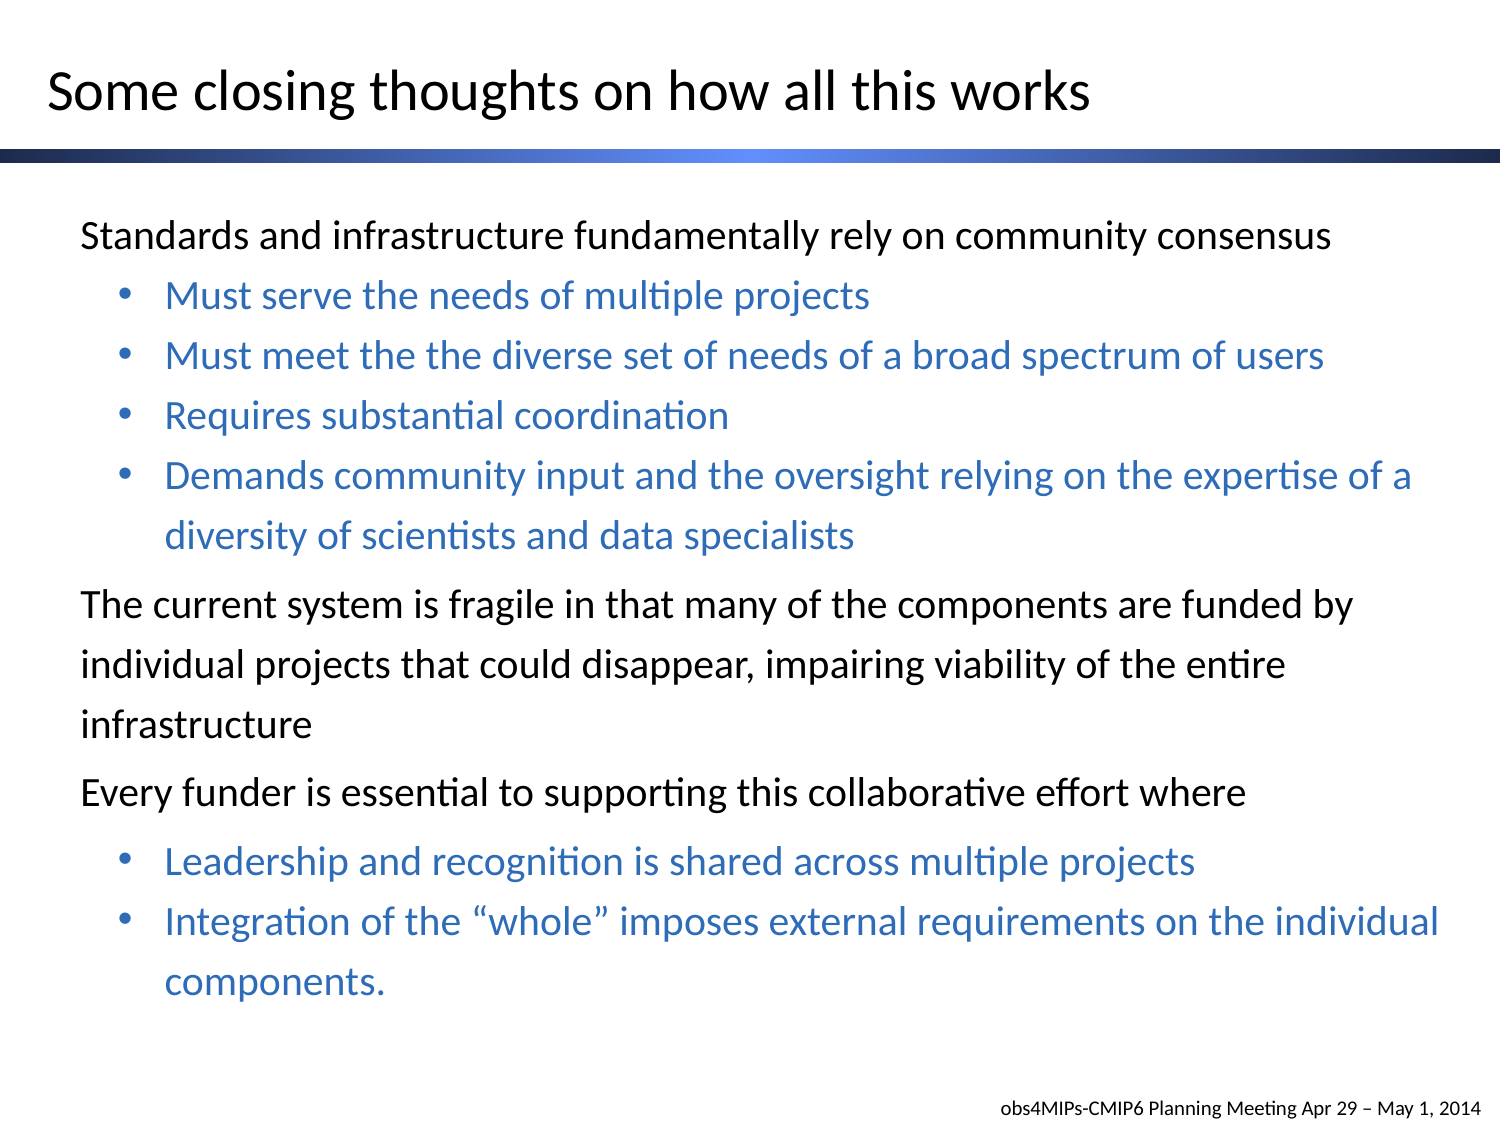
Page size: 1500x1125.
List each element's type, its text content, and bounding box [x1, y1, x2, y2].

list Standards and infrastructure fundamentally rely on community consensus Must serve the needs of multiple projects Must meet the the diverse set of needs of a broad spectrum of users Requires substantial coordination Demands community input and the oversight relying on the expertise of a diversity of scientists and data specialists The current system is fragile in that many of the components are funded by individual projects that could disappear, impairing viability of the entire infrastructure Every funder is essential to supporting this collaborative effort where Leadership and recognition is shared across multiple projects Integration of the “whole” imposes external requirements on the individual components. [65, 190, 1465, 1021]
title Some closing thoughts on how all this works [32, 45, 1117, 123]
